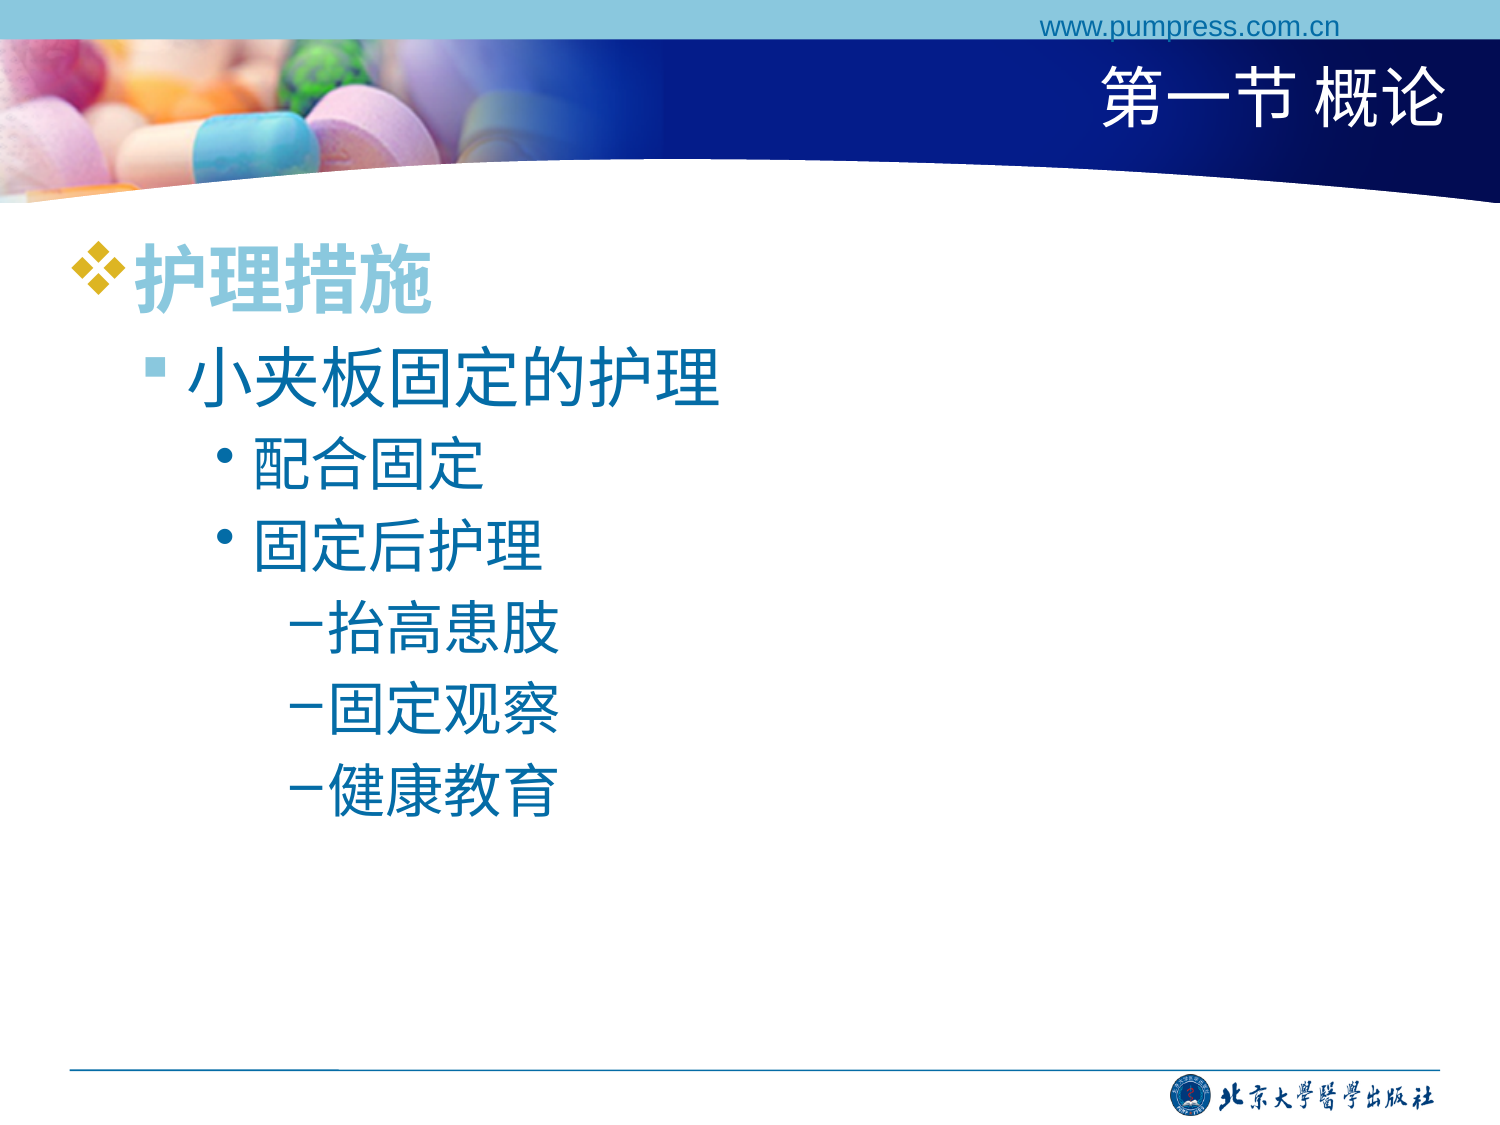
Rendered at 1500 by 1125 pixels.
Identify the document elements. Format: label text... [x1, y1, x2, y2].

slide_number www.pumpress.com.cn [1025, 0, 1463, 38]
picture [1170, 1074, 1436, 1118]
list 护理措施 小夹板固定的护理 配合固定 固定后护理 抬高患肢 固定观察 健康教育 [49, 224, 1463, 1026]
picture [0, 40, 1500, 203]
title 第一节 概论 [137, 49, 1463, 143]
